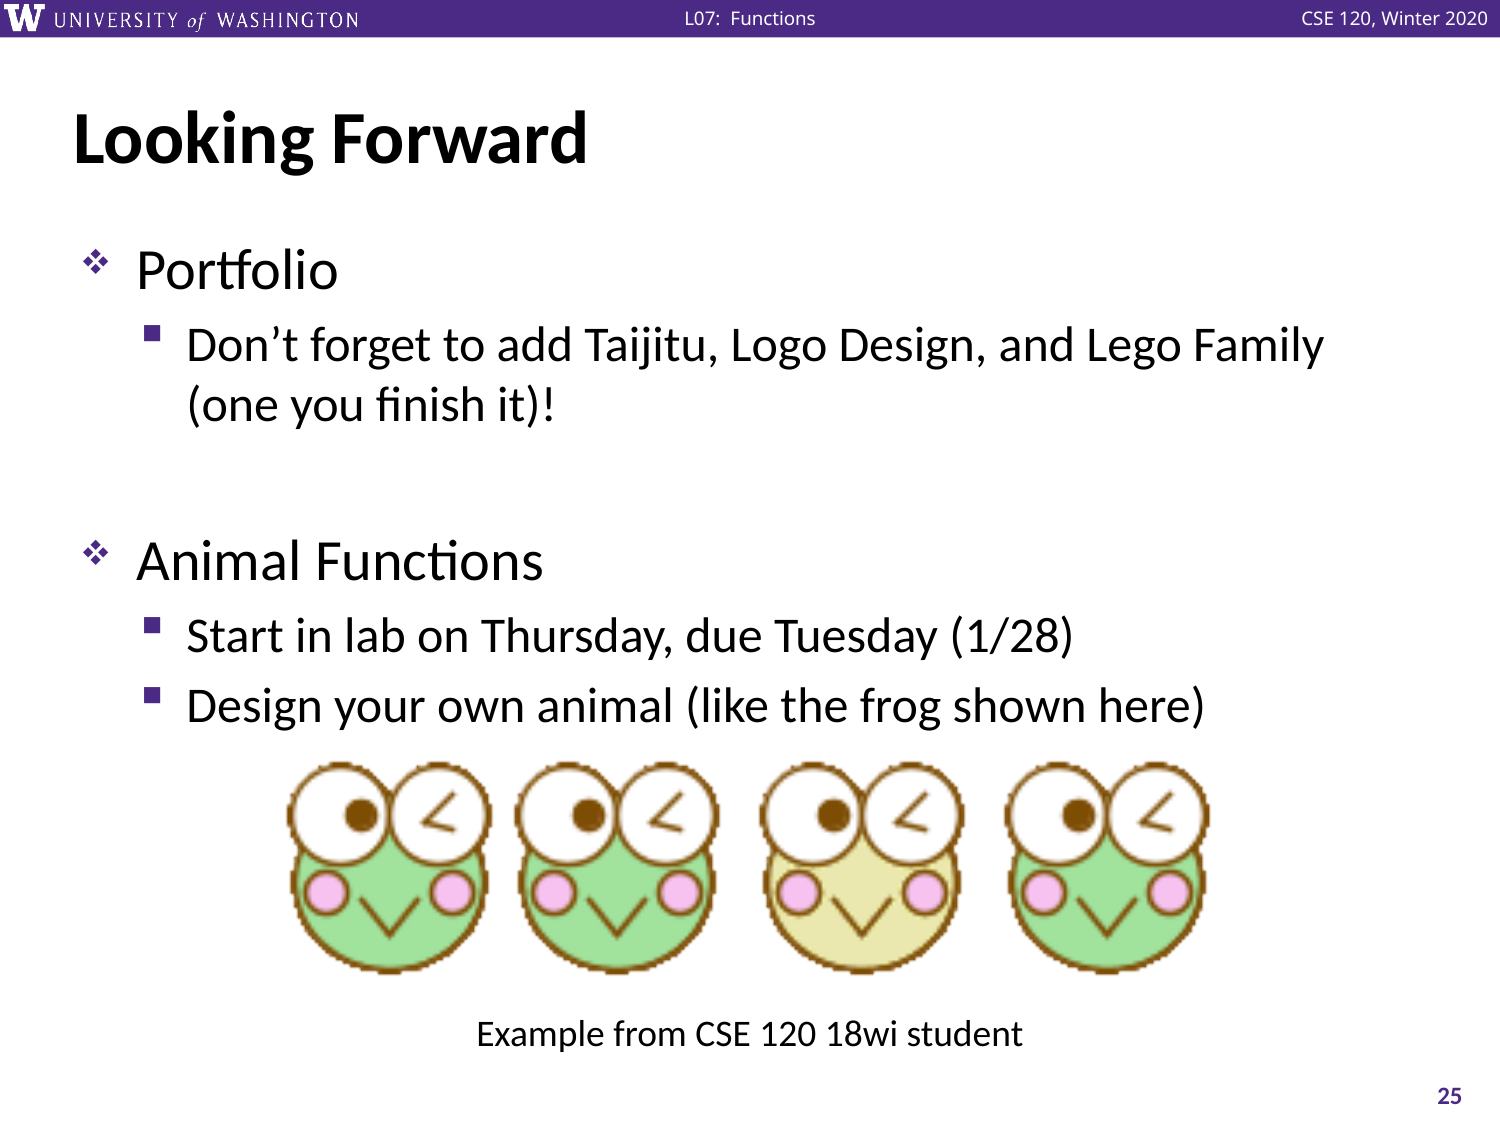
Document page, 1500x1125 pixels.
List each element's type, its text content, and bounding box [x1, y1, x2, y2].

text_box Example from CSE 120 18wi student [374, 1002, 1125, 1061]
title Looking Forward [58, 71, 1438, 197]
picture [4, 4, 358, 32]
slide_number 25 [1400, 1065, 1500, 1125]
picture [270, 745, 1230, 994]
list Portfolio Don’t forget to add Taijitu, Logo Design, and Lego Family (one you finish it)! Animal Functions Start in lab on Thursday, due Tuesday (1/28) Design your own animal (like the frog shown here) [64, 223, 1438, 1040]
